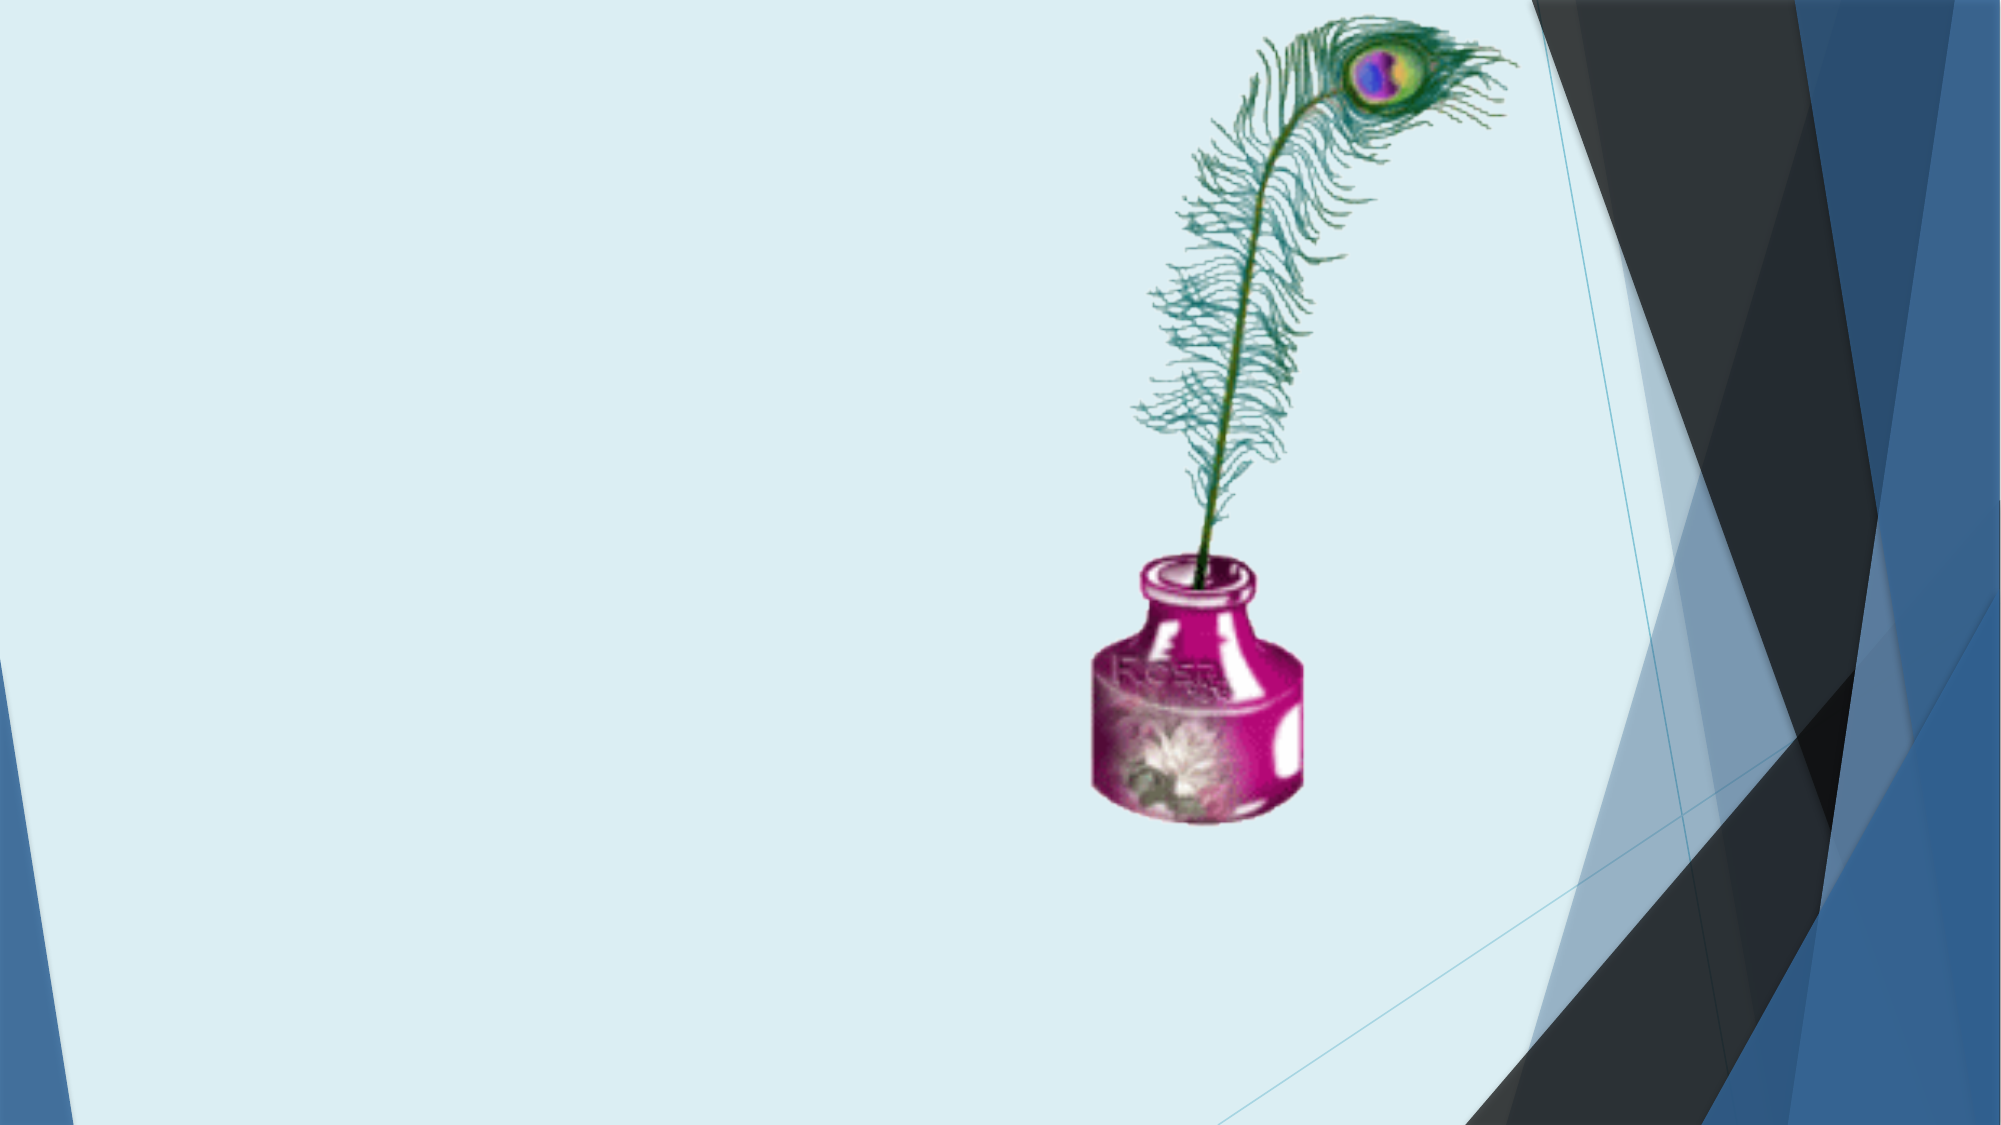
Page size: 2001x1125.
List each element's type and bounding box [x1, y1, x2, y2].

picture [99, 0, 1558, 913]
